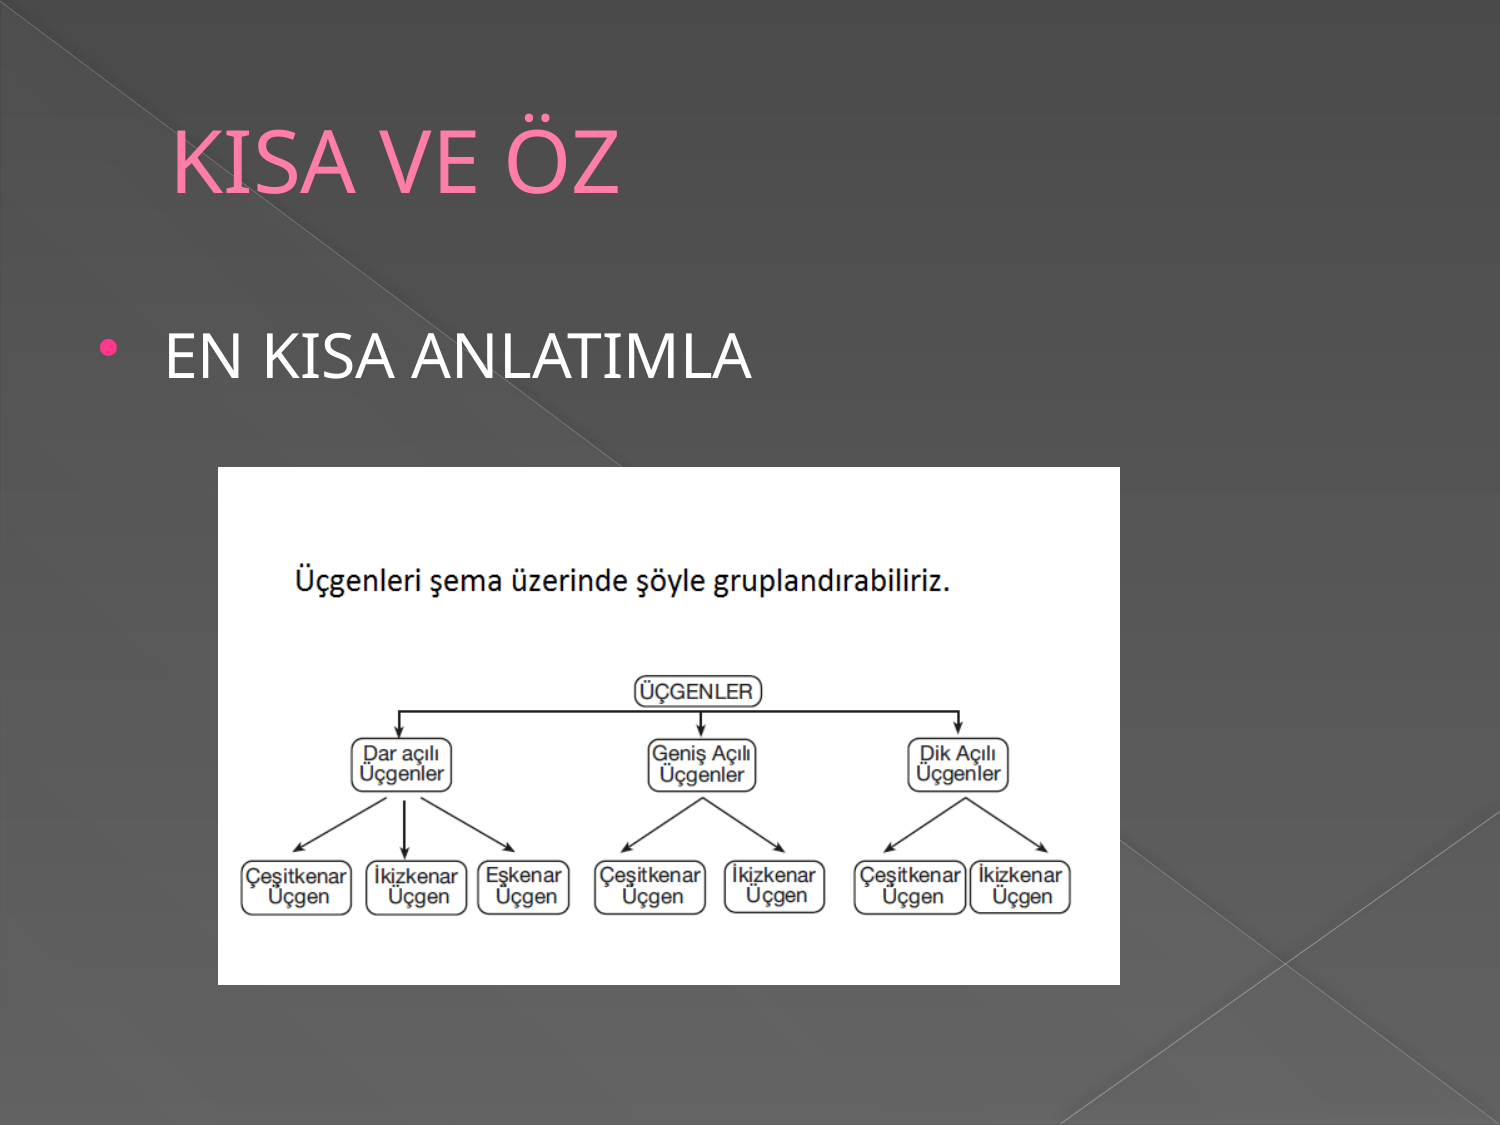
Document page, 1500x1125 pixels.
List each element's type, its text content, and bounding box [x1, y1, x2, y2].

list EN KISA ANLATIMLA [75, 308, 1425, 1059]
picture [218, 467, 1120, 985]
title KISA VE ÖZ [75, 43, 1425, 274]
